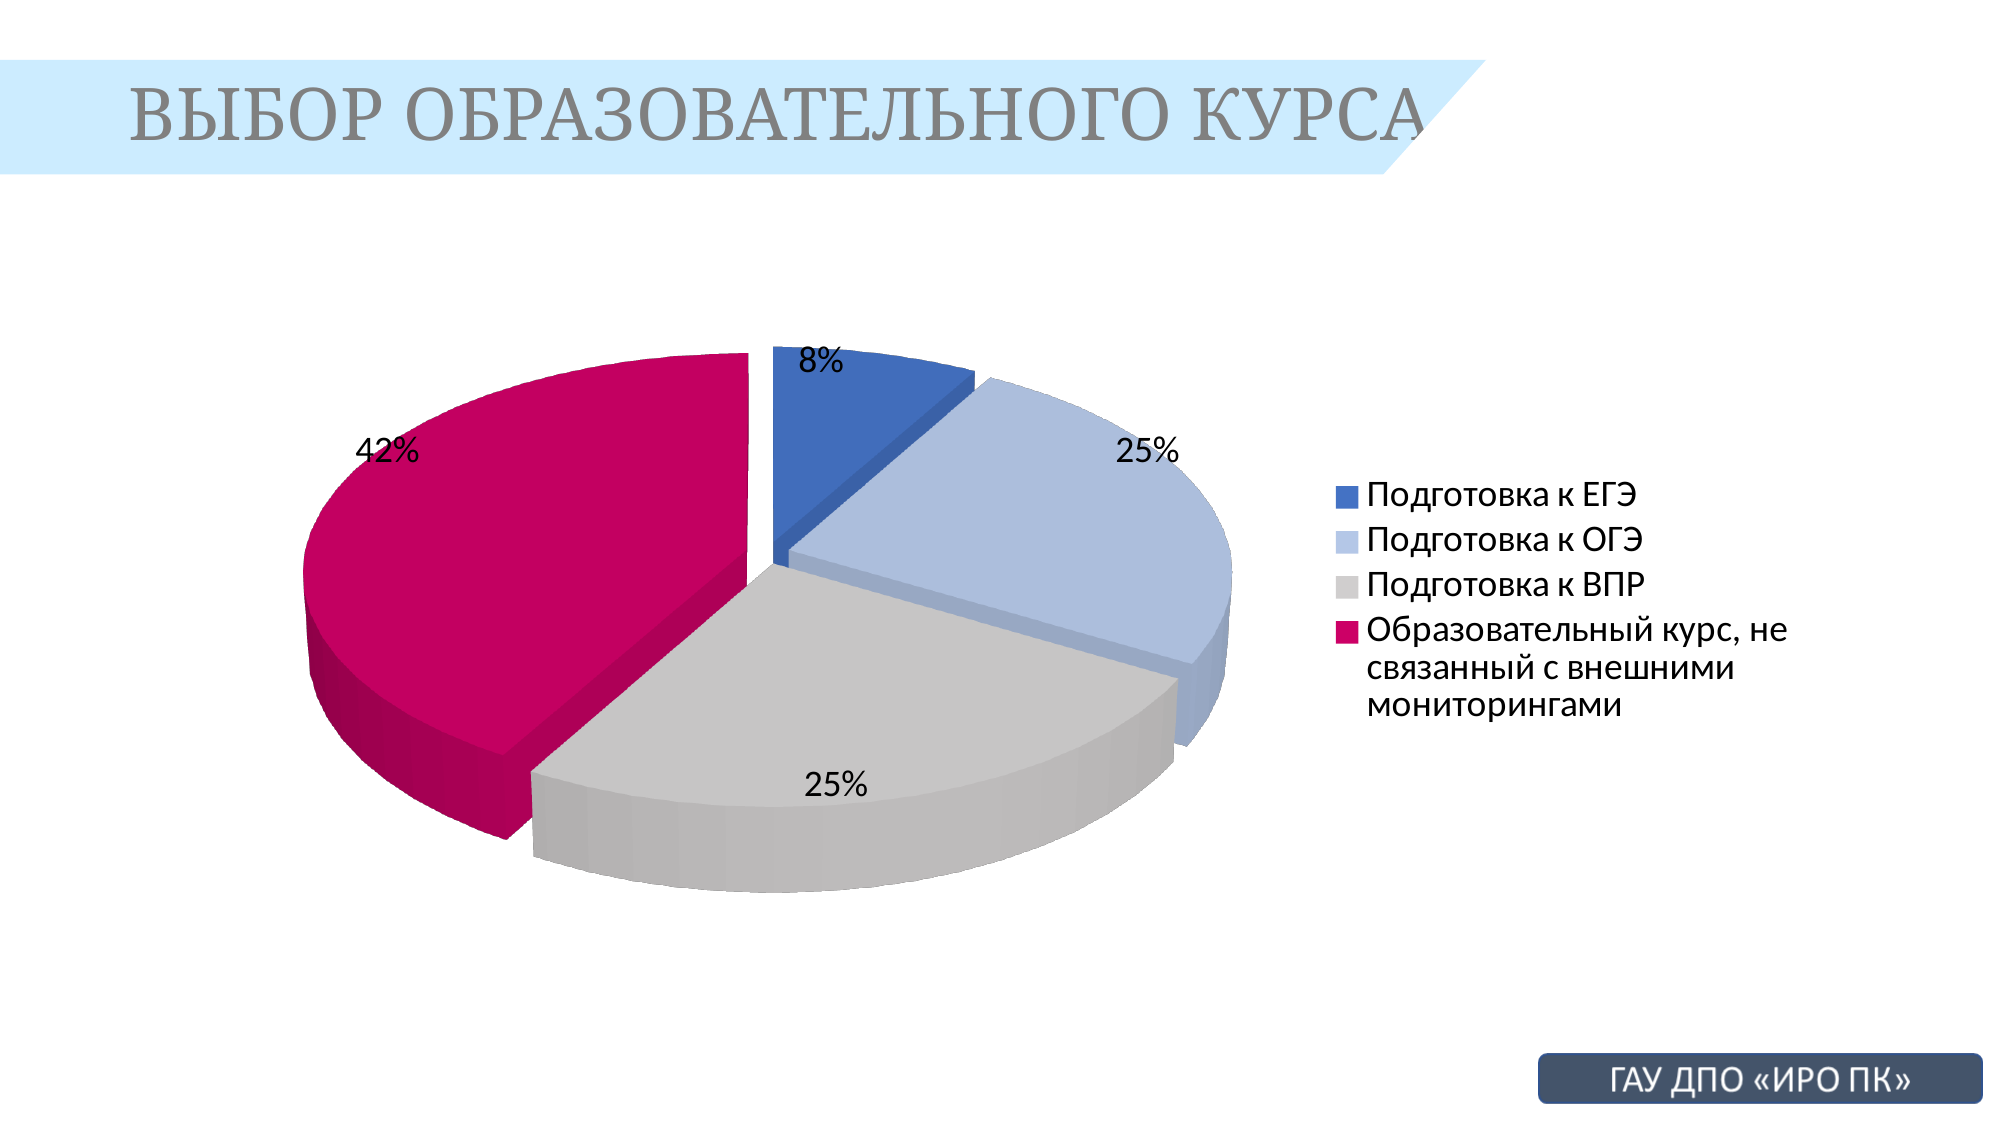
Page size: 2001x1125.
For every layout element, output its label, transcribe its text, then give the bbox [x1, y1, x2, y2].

title ВЫБОР ОБРАЗОВАТЕЛЬНОГО КУРСА. [0, 59, 1484, 175]
picture [1538, 1043, 1983, 1125]
text_box [1357, 28, 1514, 203]
chart [211, 299, 1814, 906]
